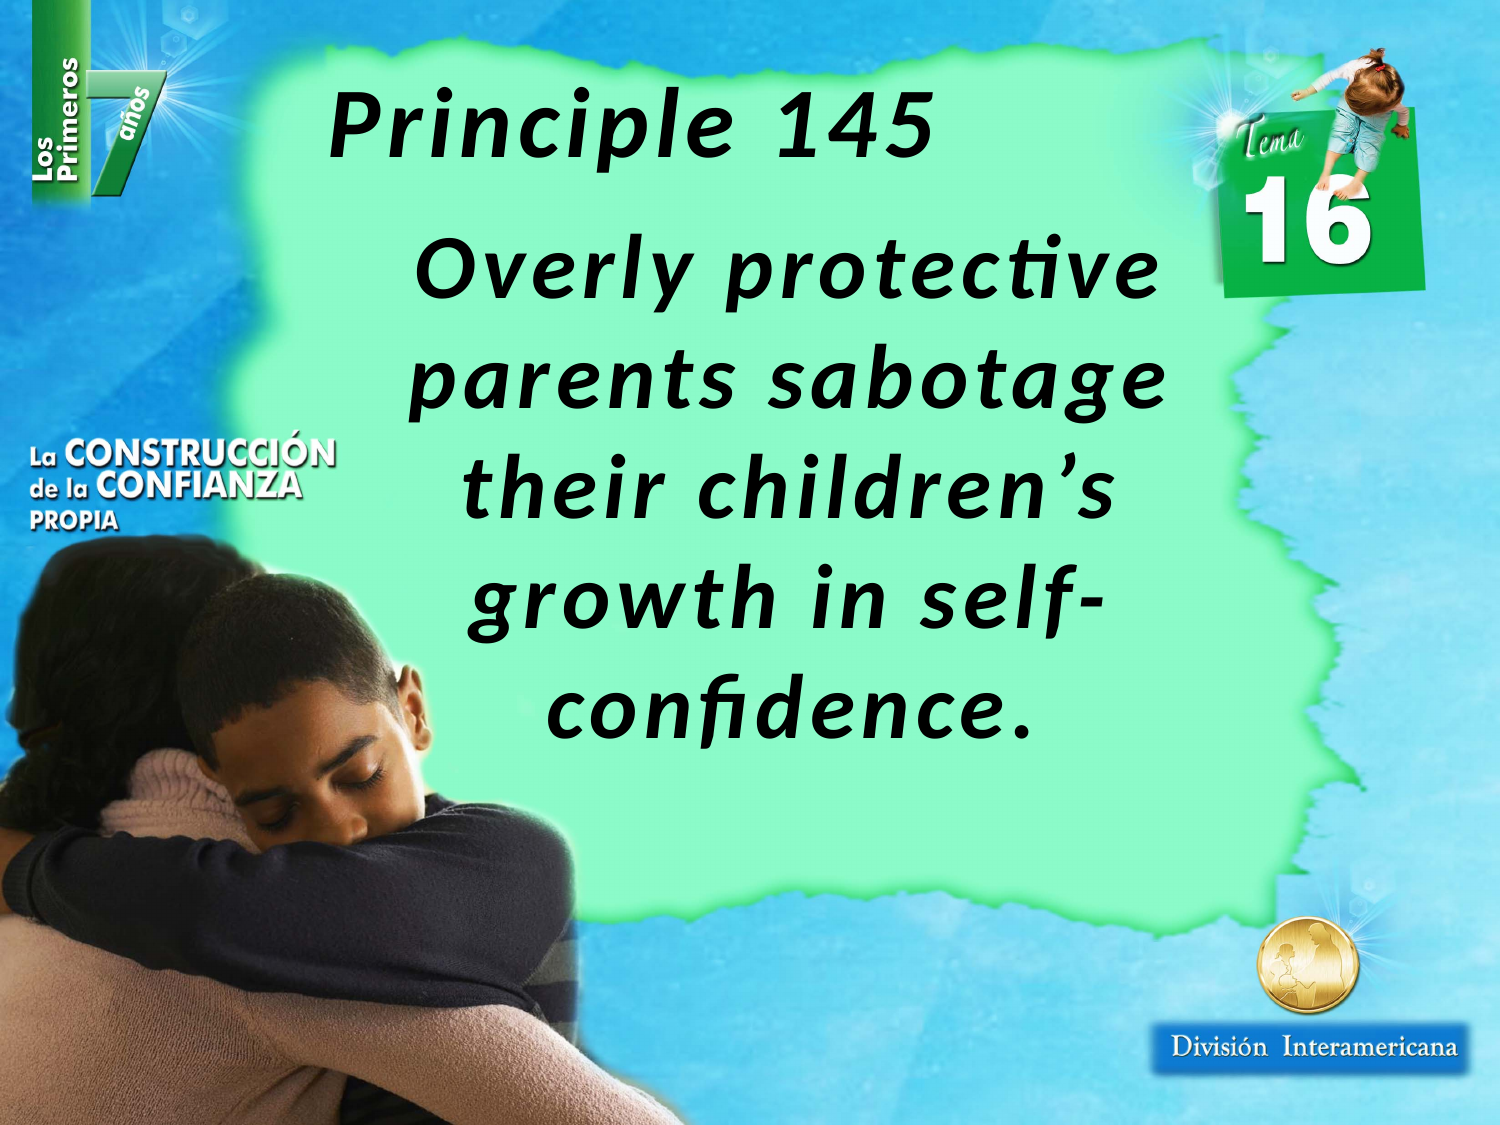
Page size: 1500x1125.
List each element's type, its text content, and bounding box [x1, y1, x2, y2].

picture [0, 0, 1500, 1125]
text_box Principle 145 Overly protective parents sabotage their children’s growth in self-confidence. [312, 50, 1270, 765]
